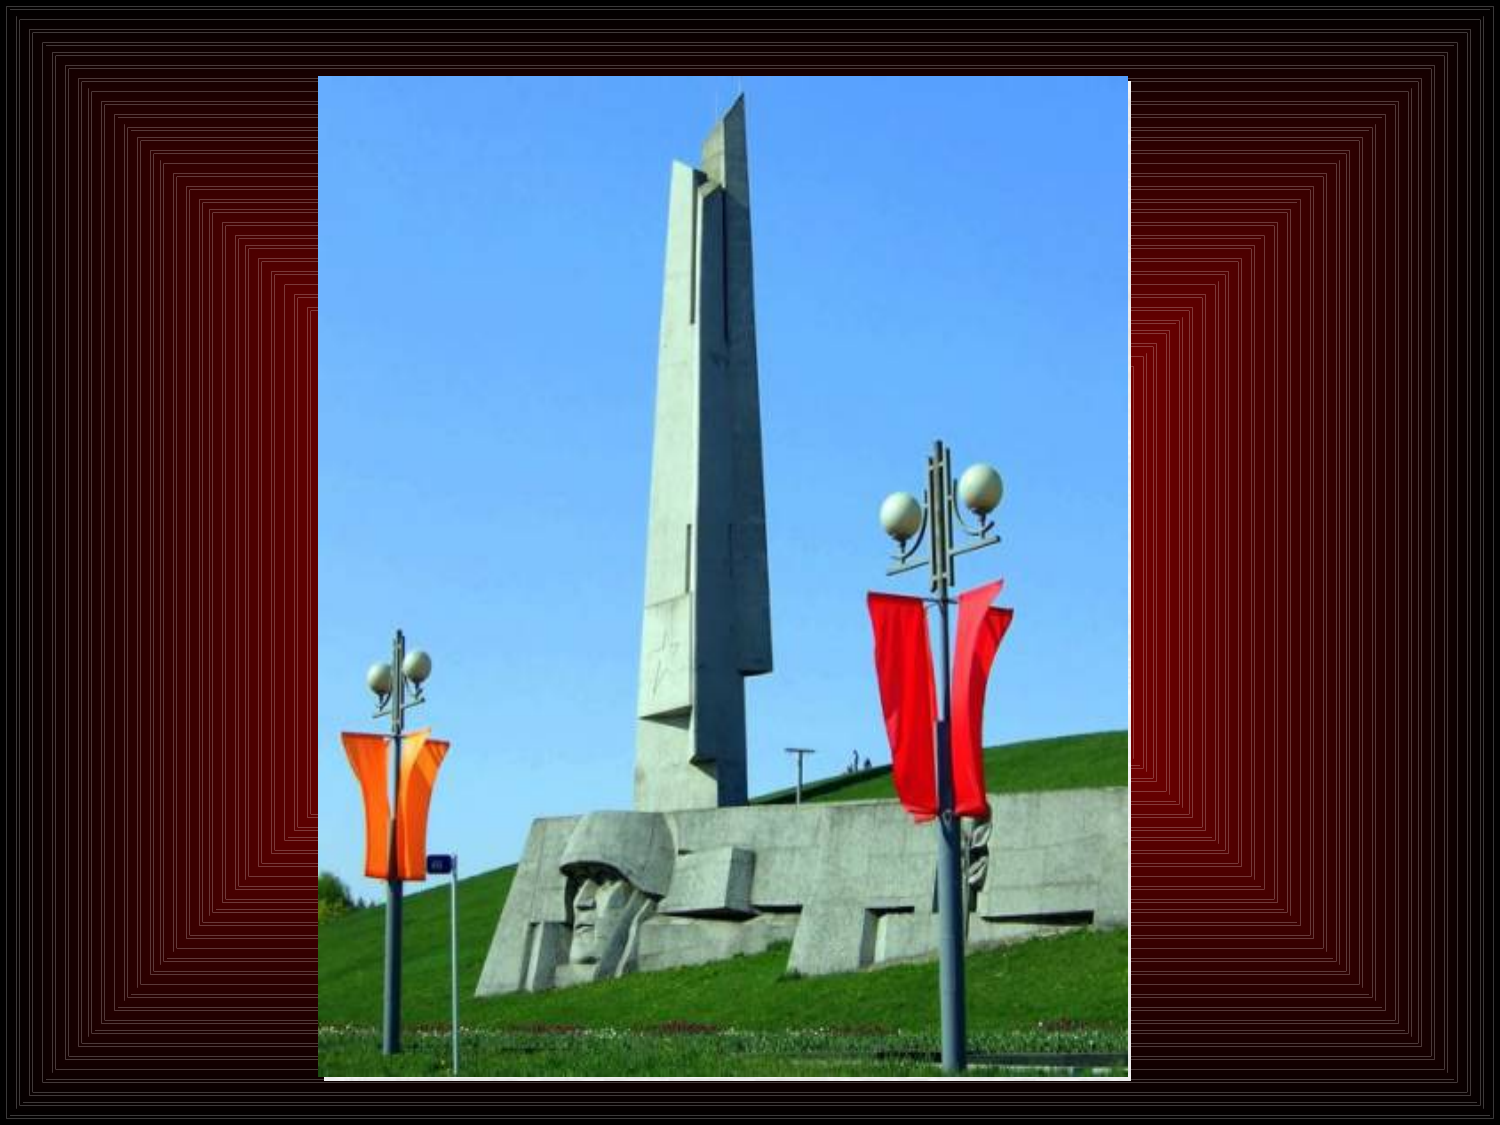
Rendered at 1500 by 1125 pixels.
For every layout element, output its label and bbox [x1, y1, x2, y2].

picture [318, 76, 1131, 1081]
